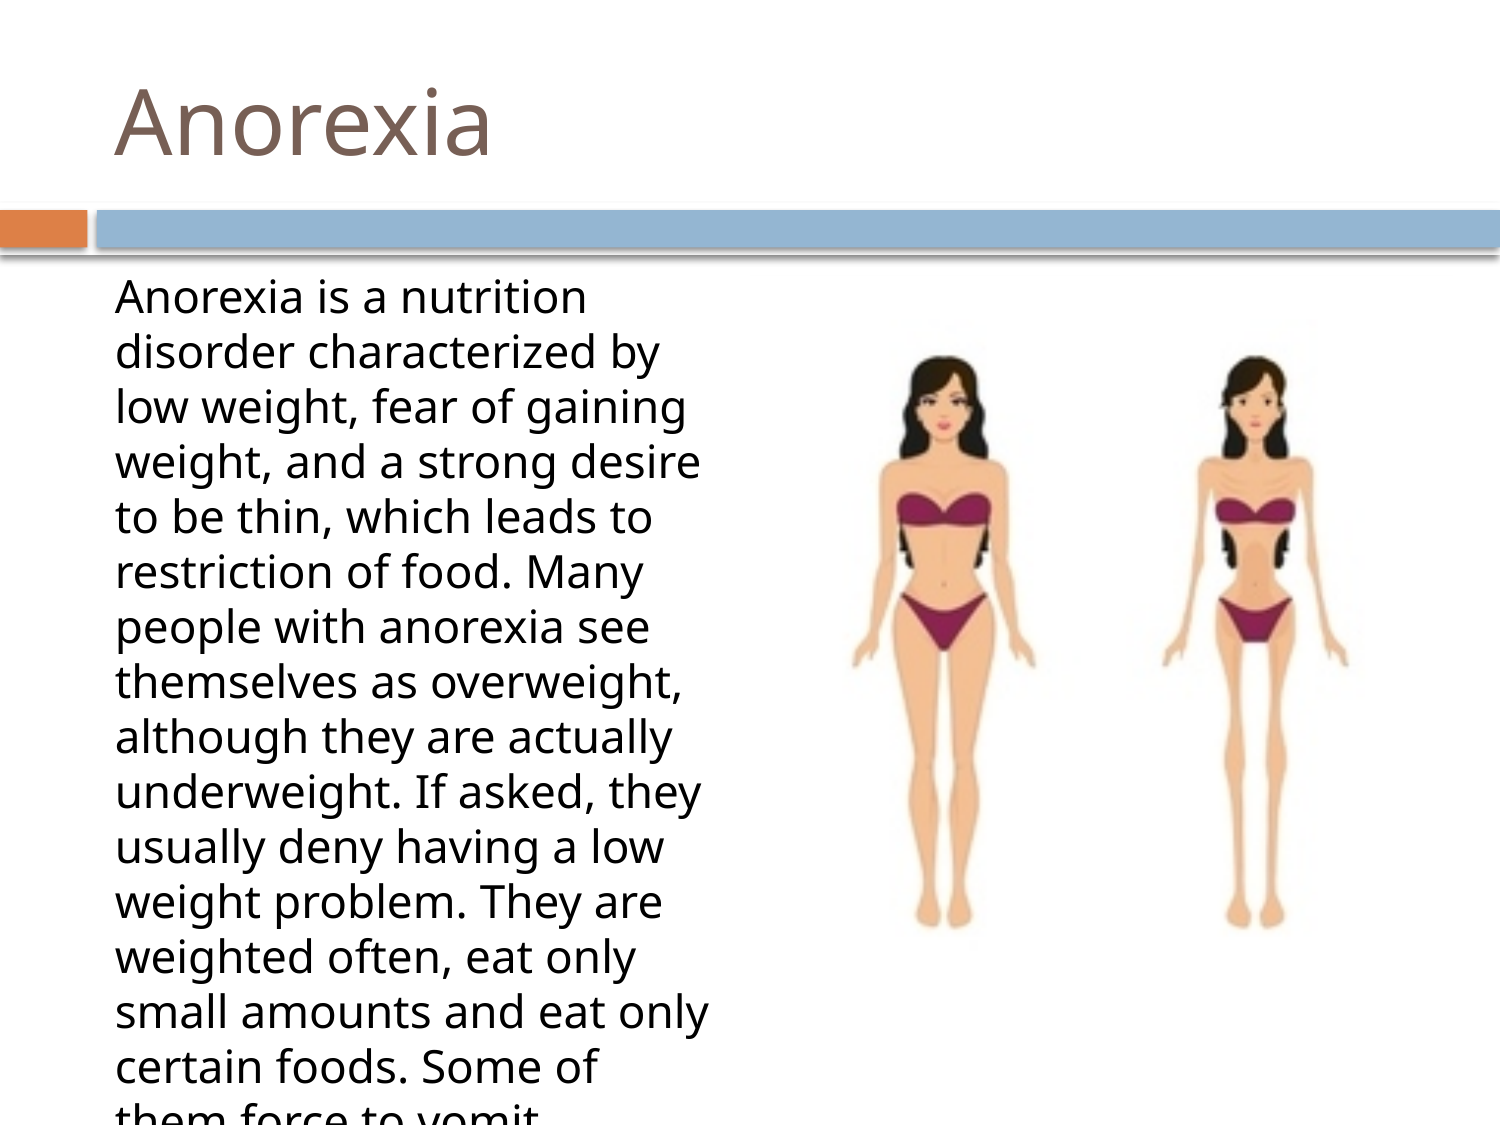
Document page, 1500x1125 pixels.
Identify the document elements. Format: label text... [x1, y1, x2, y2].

title Anorexia [99, 37, 1438, 200]
list Anorexia is a nutrition disorder characterized by low weight, fear of gaining weight, and a strong desire to be thin, which leads to restriction of food. Many people with anorexia see themselves as overweight, although they are actually underweight. If asked, they usually deny having a low weight problem. They are weighted often, eat only small amounts and eat only certain foods. Some of them force to vomit. [99, 260, 738, 1038]
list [749, 274, 1453, 1013]
